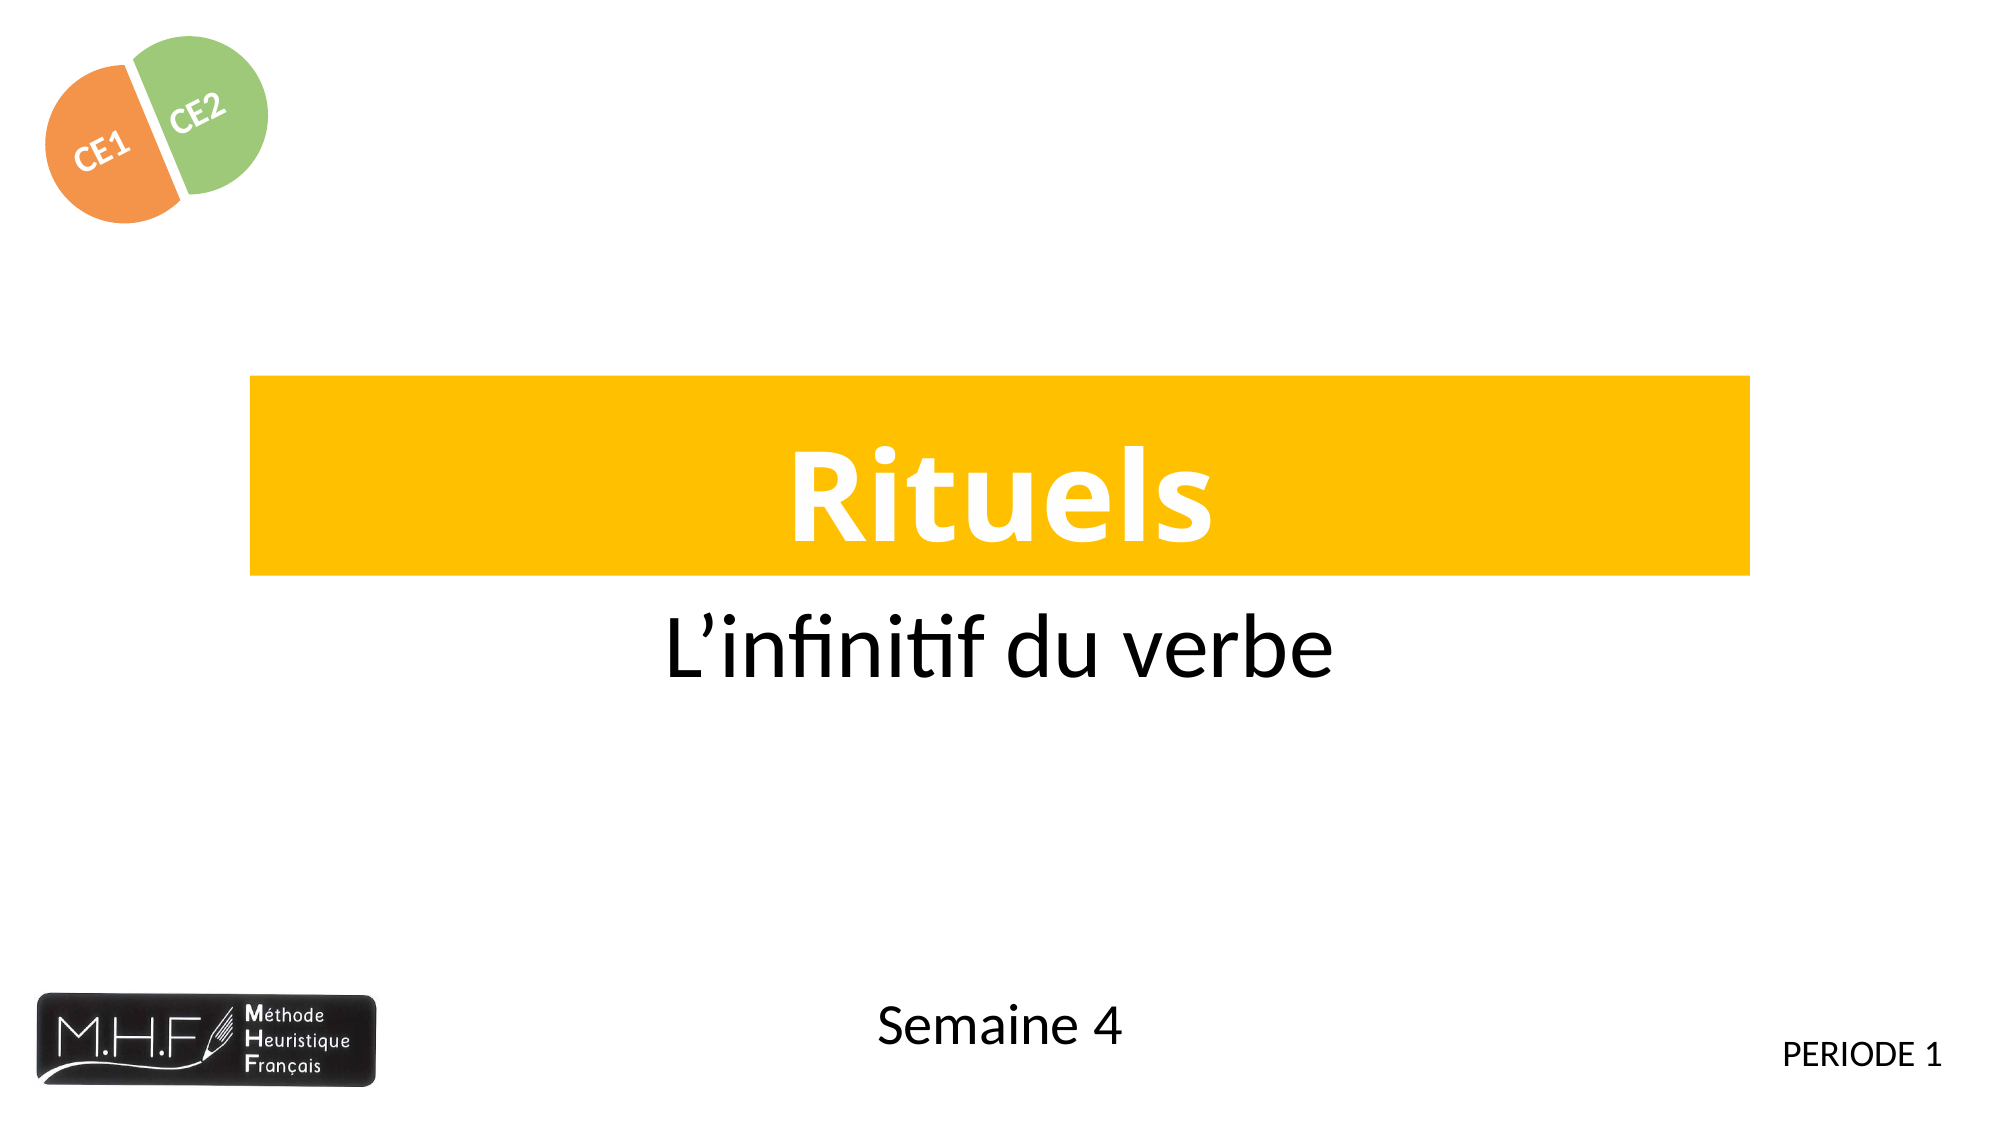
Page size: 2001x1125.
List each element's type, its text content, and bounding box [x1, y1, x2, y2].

text_box Semaine 4 [249, 987, 1750, 1118]
picture [33, 990, 379, 1089]
subtitle L’infinitif du verbe [249, 590, 1750, 863]
title Rituels [249, 375, 1750, 576]
text_box PERIODE 1 [1750, 1021, 1967, 1082]
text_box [45, 35, 269, 224]
